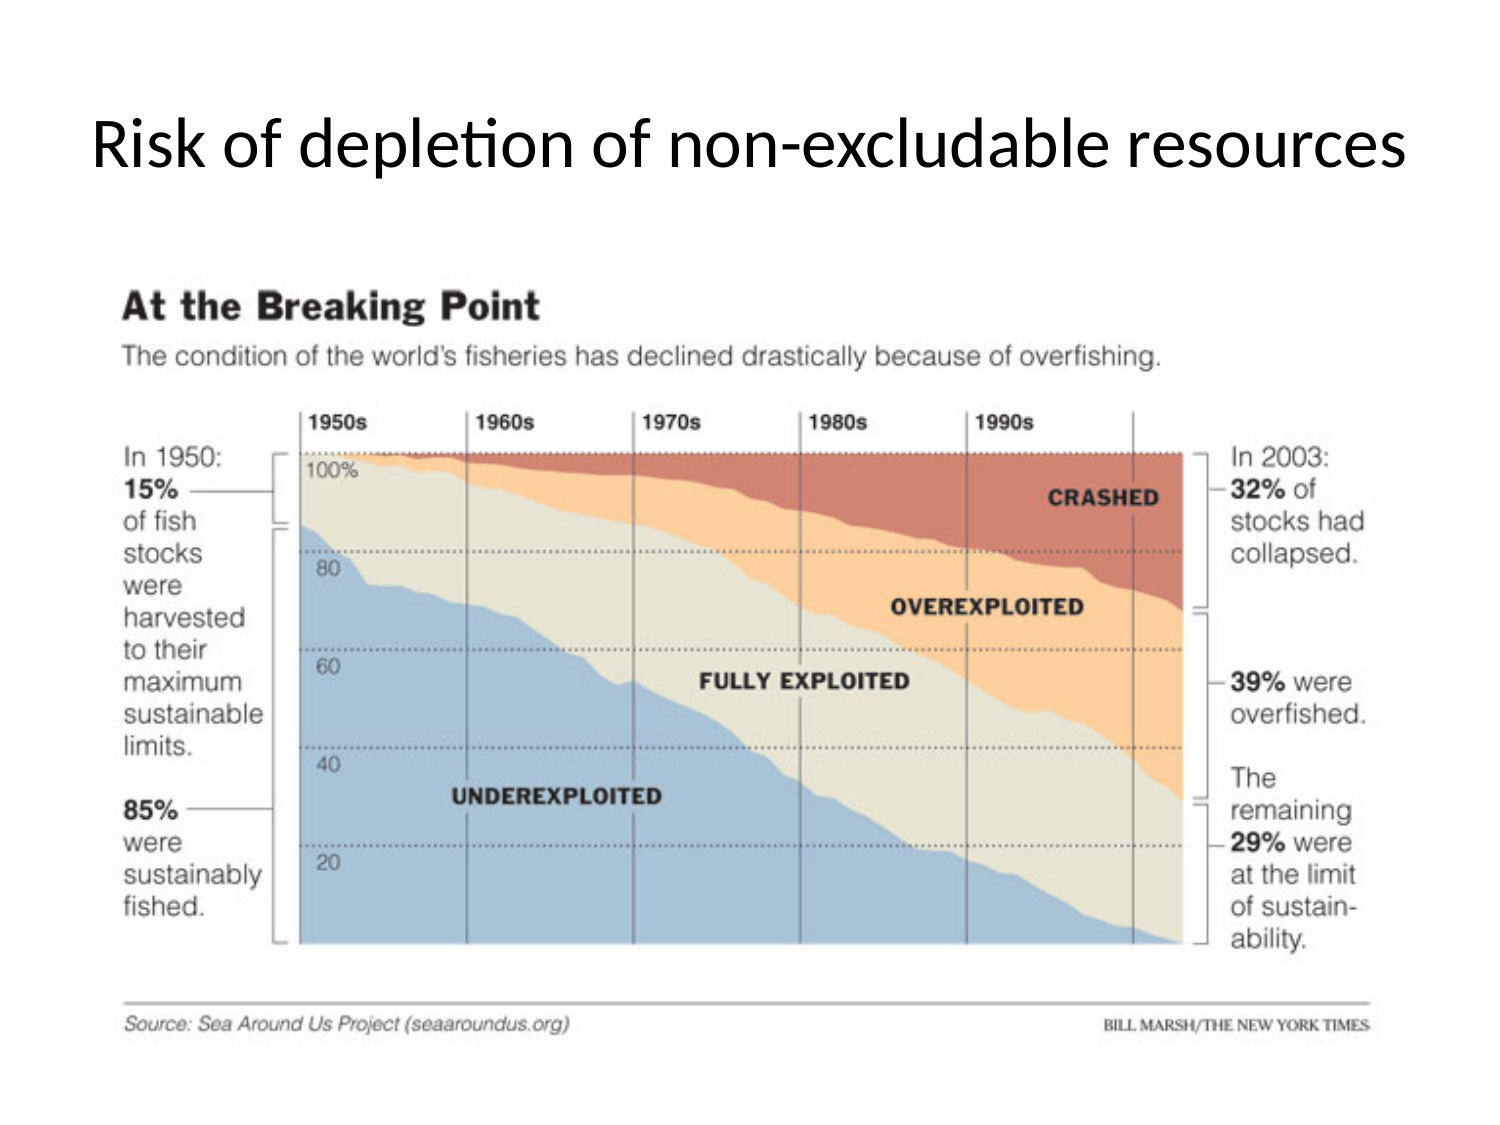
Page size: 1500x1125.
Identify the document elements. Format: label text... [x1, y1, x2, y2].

picture [111, 278, 1383, 1046]
title Risk of depletion of non-excludable resources [75, 45, 1425, 233]
